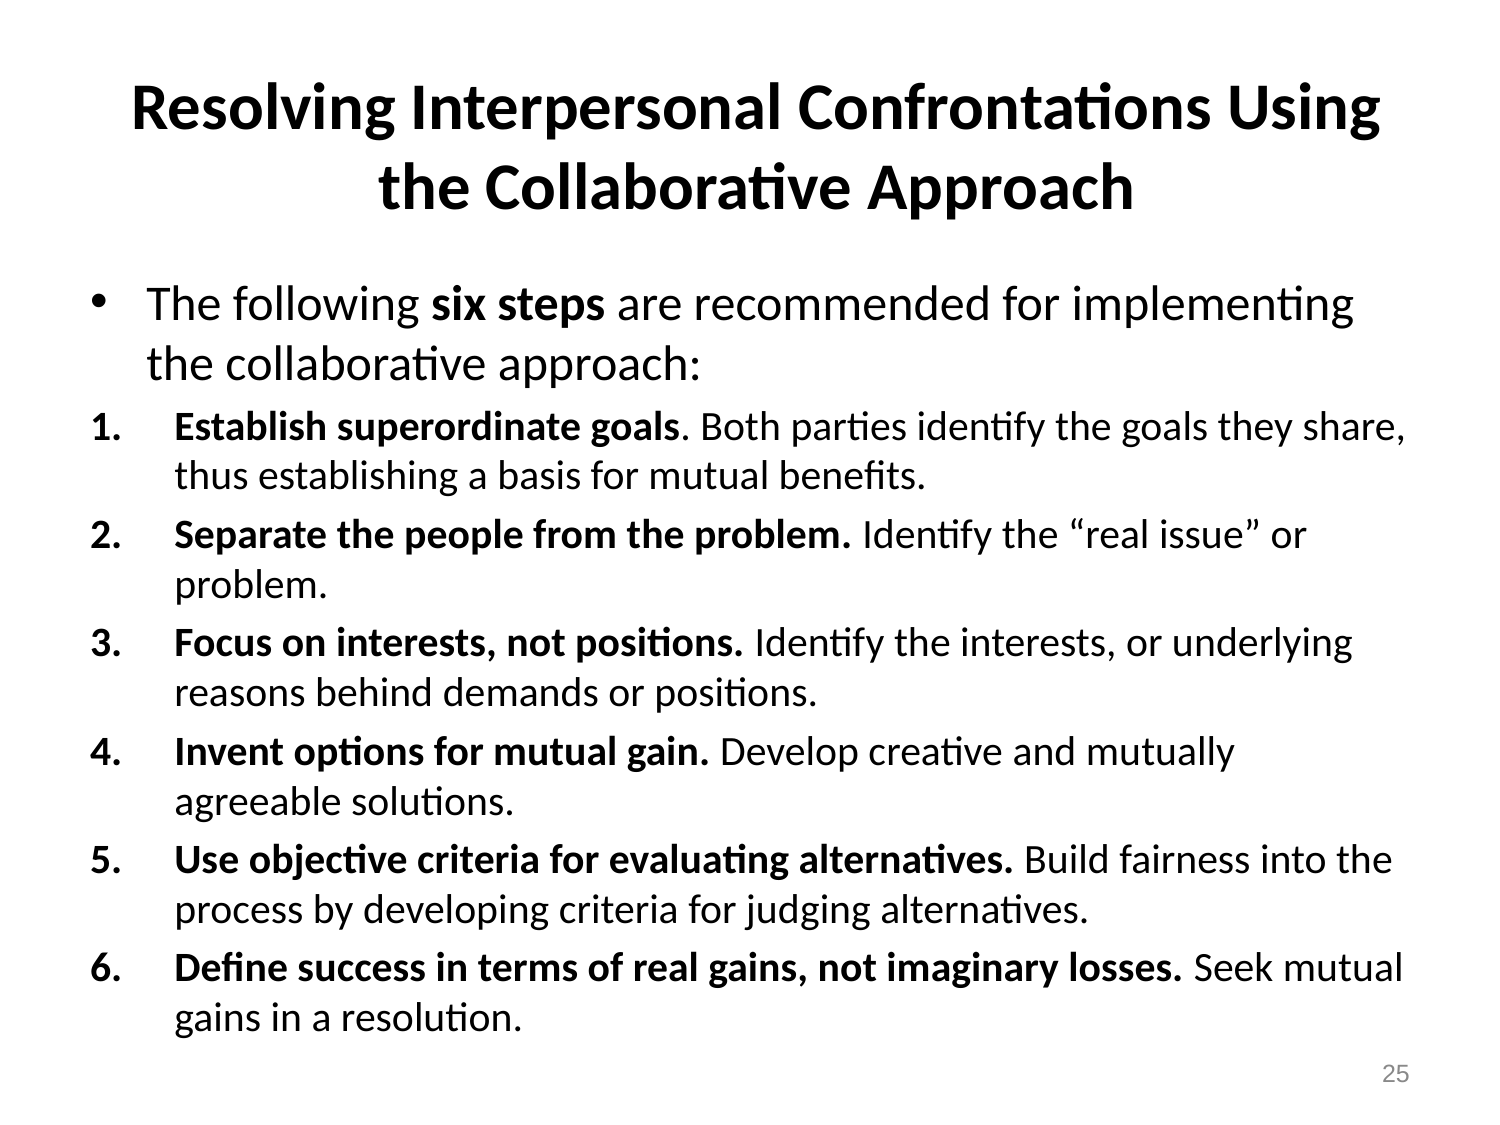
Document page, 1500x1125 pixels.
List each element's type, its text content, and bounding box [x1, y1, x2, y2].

list The following six steps are recommended for implementing the collaborative approach: Establish superordinate goals. Both parties identify the goals they share, thus establishing a basis for mutual benefits. Separate the people from the problem. Identify the “real issue” or problem. Focus on interests, not positions. Identify the interests, or underlying reasons behind demands or positions. Invent options for mutual gain. Develop creative and mutually agreeable solutions. Use objective criteria for evaluating alternatives. Build fairness into the process by developing criteria for judging alternatives. Define success in terms of real gains, not imaginary losses. Seek mutual gains in a resolution. [75, 262, 1425, 1067]
slide_number 25 [1074, 1042, 1425, 1103]
title Resolving Interpersonal Confrontations Using the Collaborative Approach [82, 128, 1432, 237]
